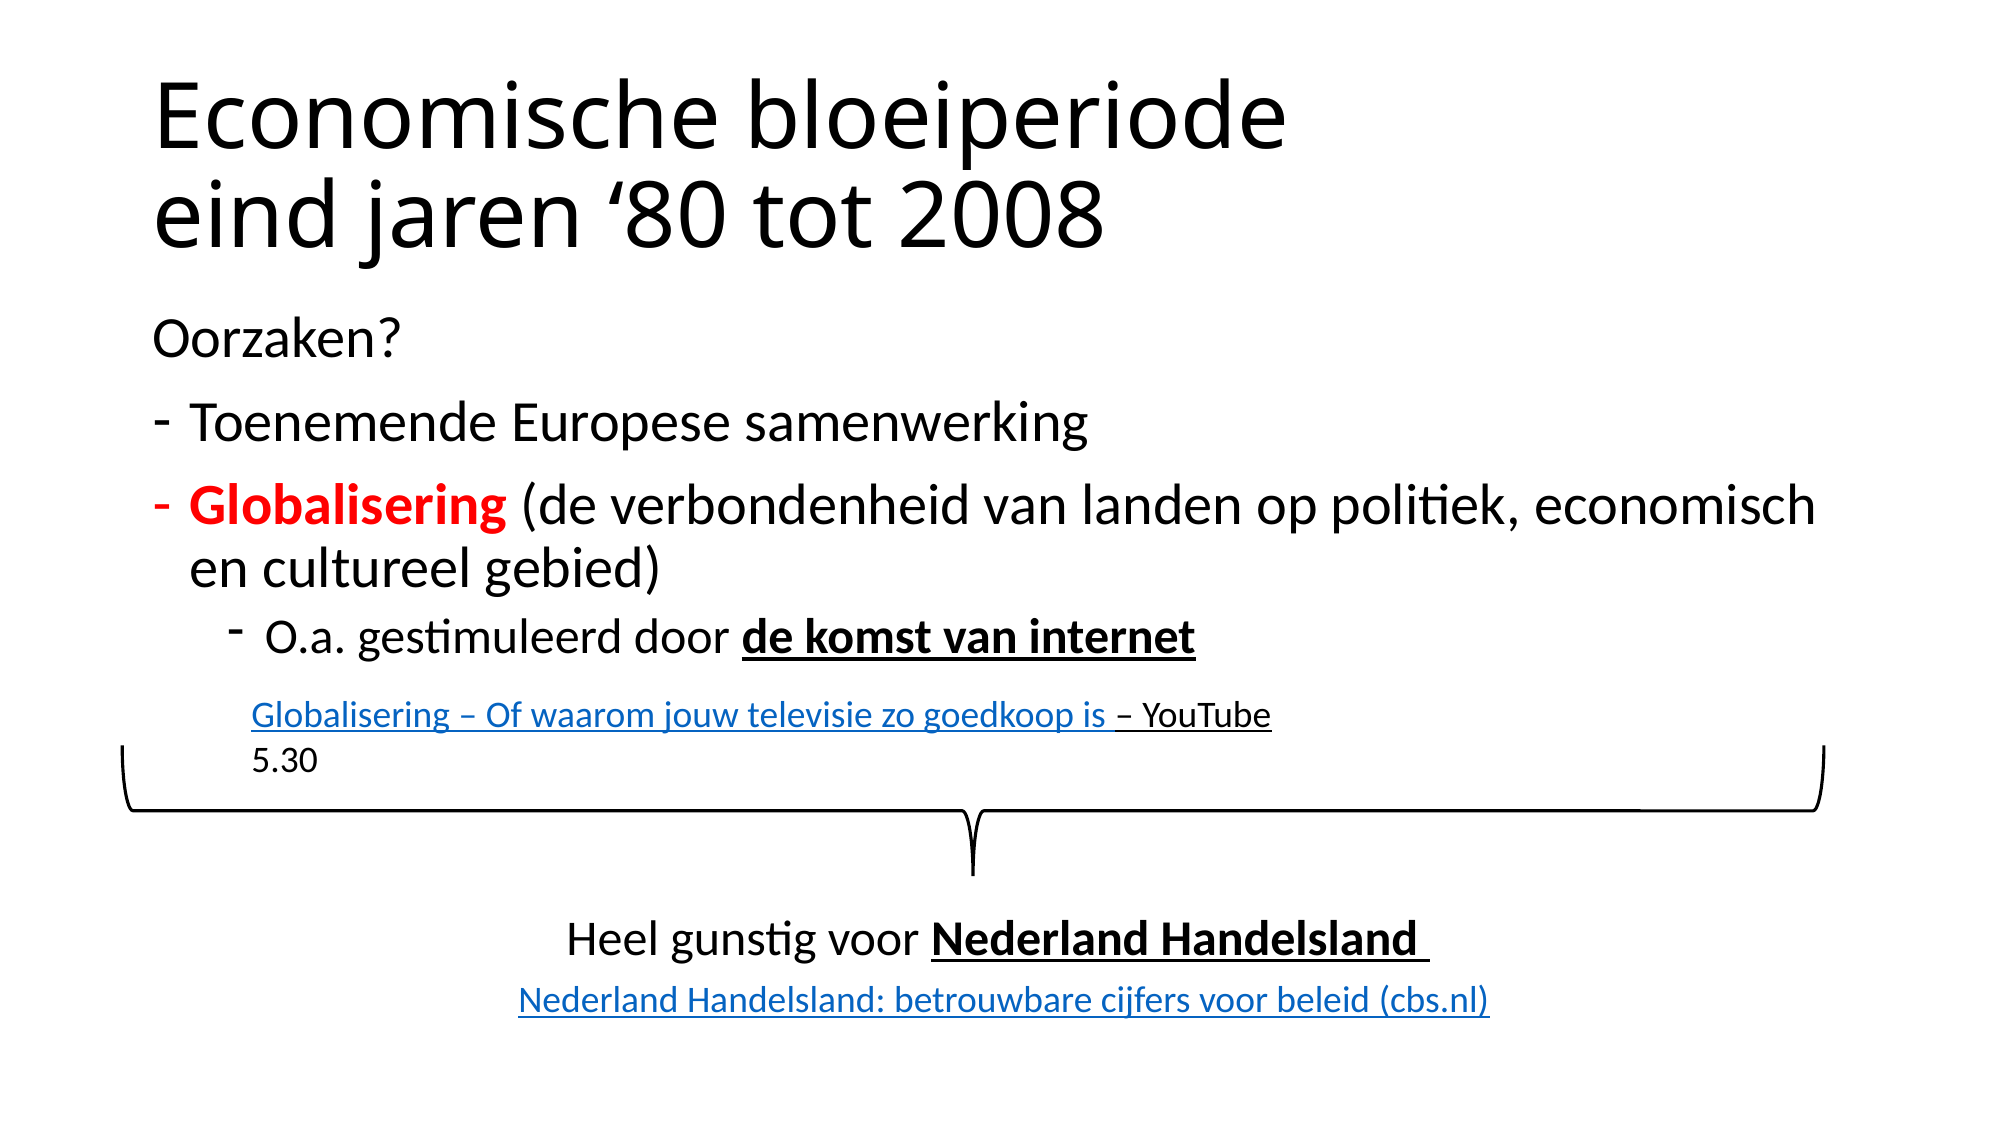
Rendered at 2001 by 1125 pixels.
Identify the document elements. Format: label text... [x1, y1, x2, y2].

text_box Heel gunstig voor Nederland Handelsland [551, 898, 1449, 968]
text_box Nederland Handelsland: betrouwbare cijfers voor beleid (cbs.nl) [503, 968, 1758, 1028]
text_box Globalisering – Of waarom jouw televisie zo goedkoop is – YouTube 5.30 [236, 682, 1318, 745]
list Oorzaken? Toenemende Europese samenwerking Globalisering (de verbondenheid van landen op politiek, economisch en cultureel gebied) O.a. gestimuleerd door de komst van internet [137, 299, 1863, 1014]
text_box [120, 745, 1826, 877]
title Economische bloeiperiode eind jaren ‘80 tot 2008 [137, 59, 1863, 278]
